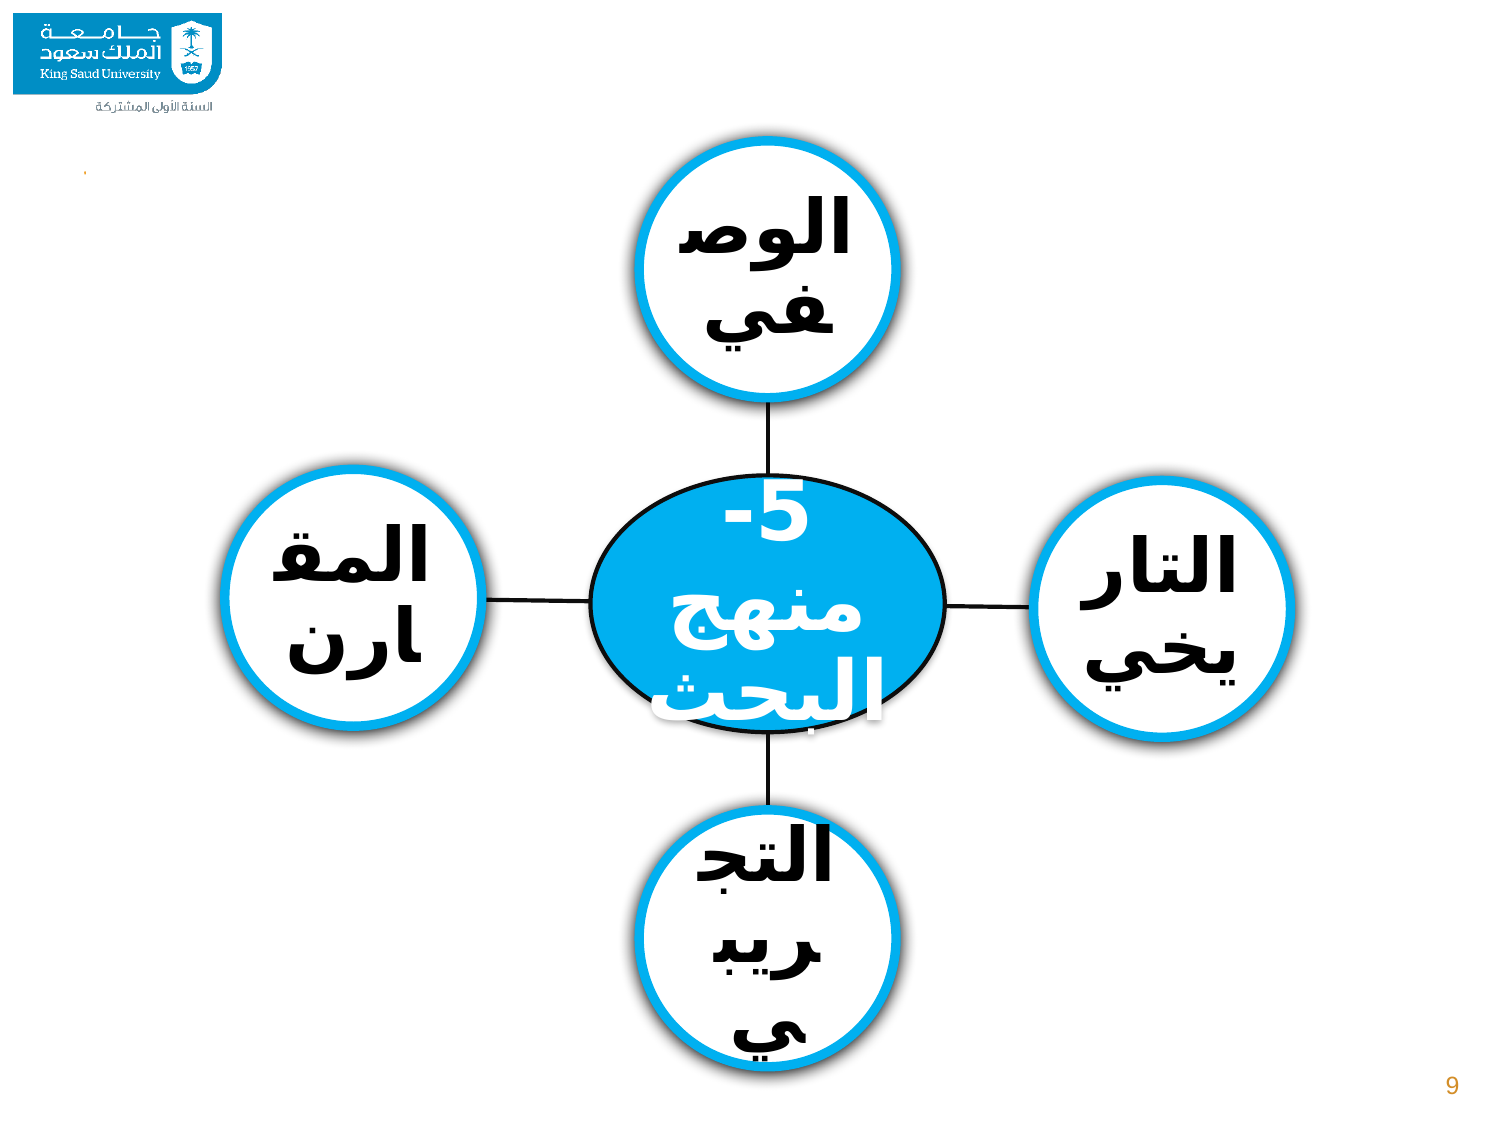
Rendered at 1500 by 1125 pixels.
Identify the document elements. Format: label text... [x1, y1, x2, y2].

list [17, 136, 1500, 1071]
slide_number 9 [1350, 1088, 1475, 1103]
picture [0, 0, 236, 126]
